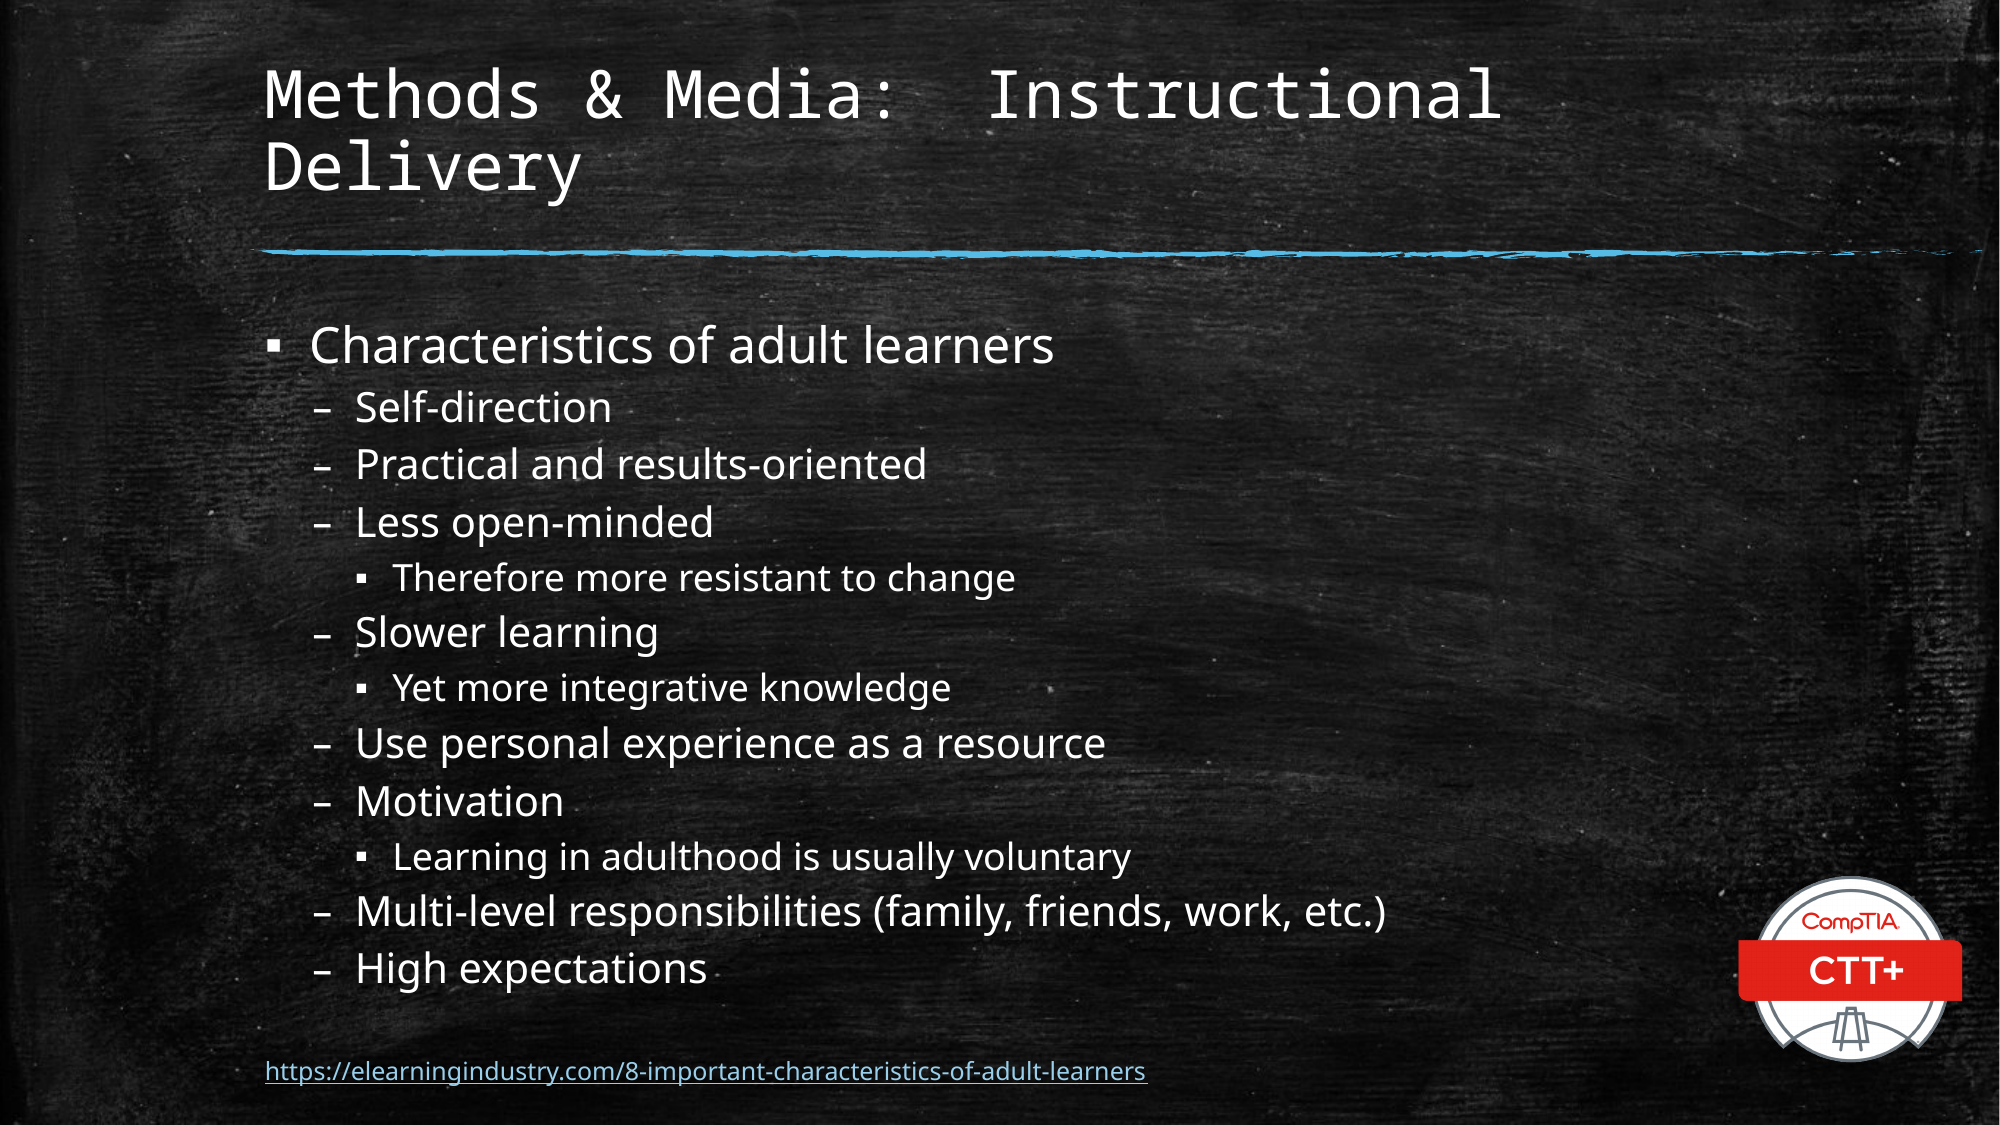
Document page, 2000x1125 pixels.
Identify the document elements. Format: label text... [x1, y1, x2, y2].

list Characteristics of adult learners Self-direction Practical and results-oriented Less open-minded Therefore more resistant to change Slower learning Yet more integrative knowledge Use personal experience as a resource Motivation Learning in adulthood is usually voluntary Multi-level responsibilities (family, friends, work, etc.) High expectations [249, 312, 1750, 1013]
footer https://elearningindustry.com/8-important-characteristics-of-adult-learners [249, 1050, 1288, 1096]
picture [1699, 824, 2000, 1125]
title Methods & Media: Instructional Delivery [249, 45, 1750, 213]
